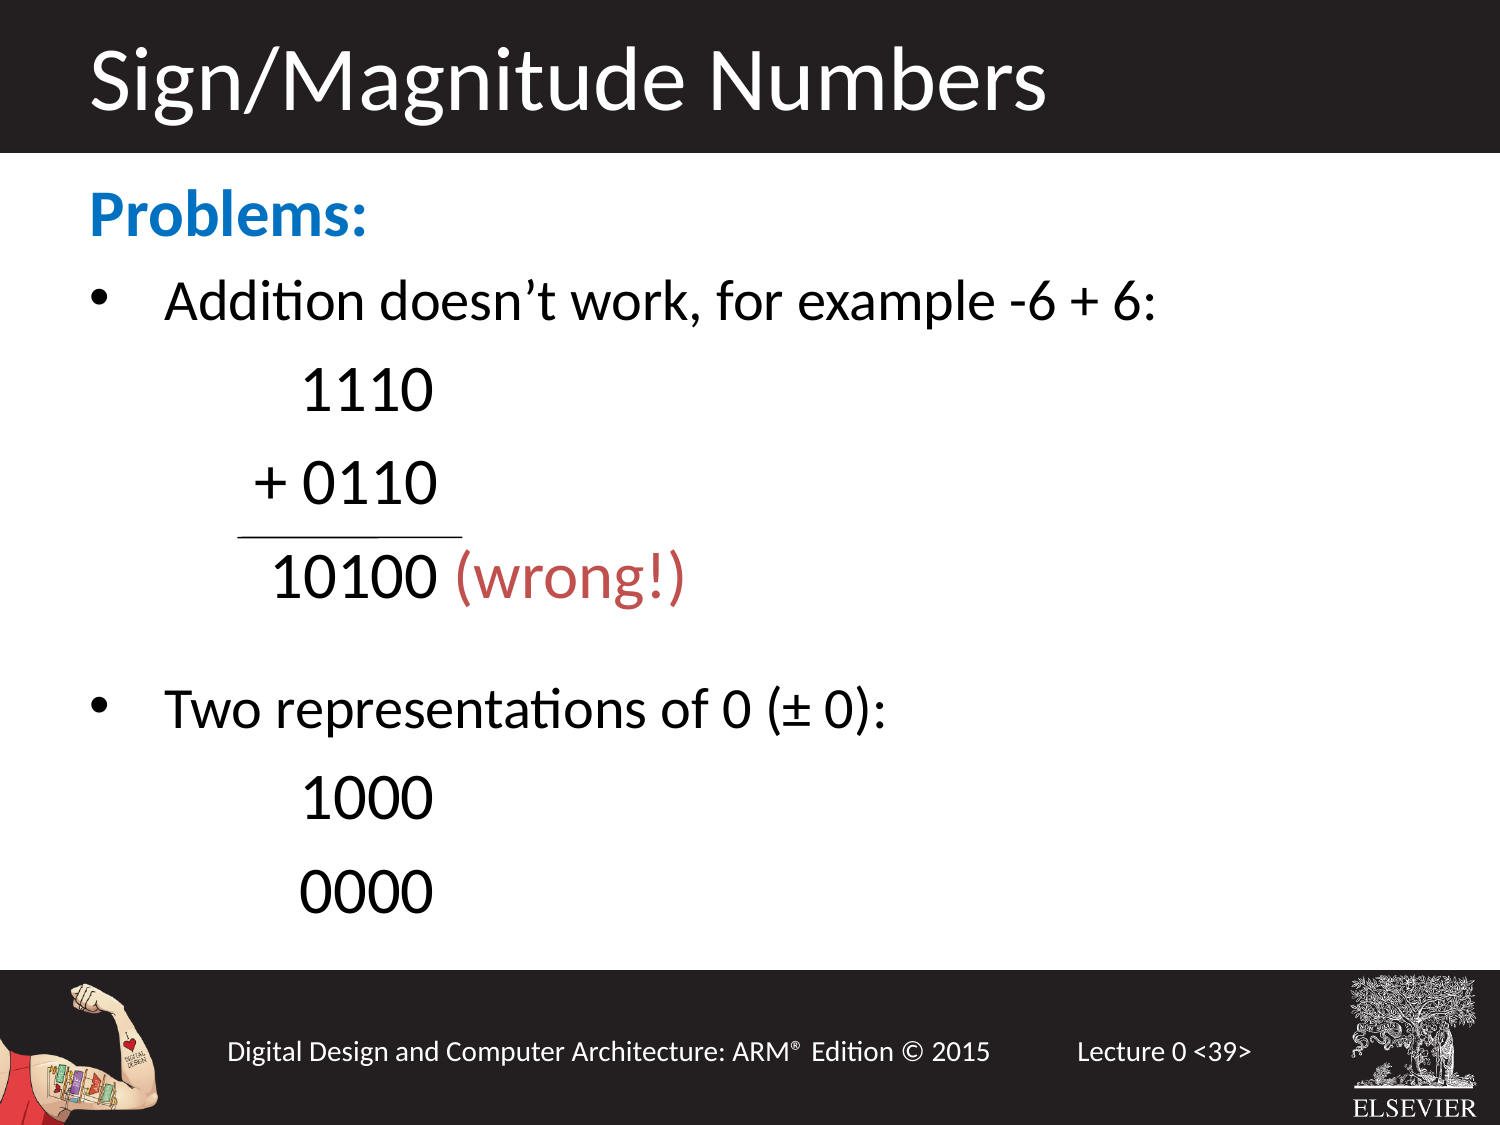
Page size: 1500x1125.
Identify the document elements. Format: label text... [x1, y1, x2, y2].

picture [1350, 974, 1477, 1117]
picture [0, 979, 163, 1125]
text_box Sign/Magnitude Numbers [75, 11, 1375, 136]
text_box [87, 174, 1413, 1025]
text_box Problems: Addition doesn’t work, for example -6 + 6: 1110 + 0110 10100 (wrong!) Two representations of 0 (± 0): 1000 0000 [75, 162, 1400, 1013]
